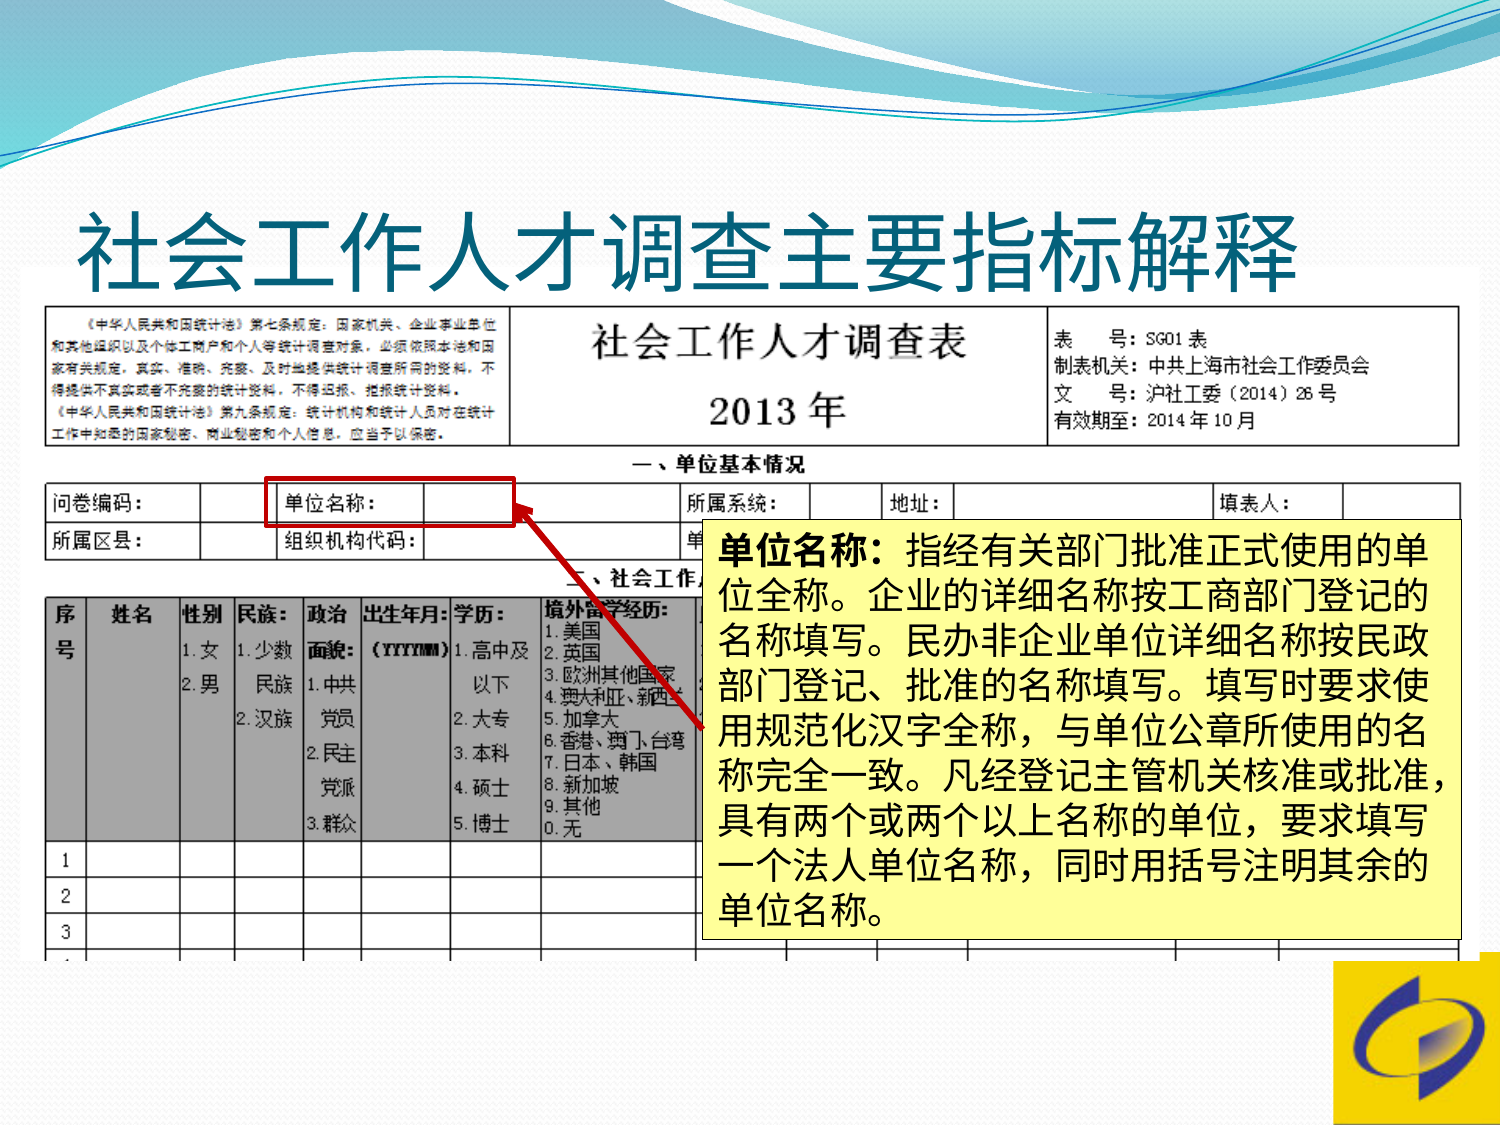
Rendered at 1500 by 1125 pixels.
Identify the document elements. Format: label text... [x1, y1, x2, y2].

picture [623, 266, 632, 274]
picture [1333, 952, 1500, 1125]
picture [189, 266, 223, 281]
picture [891, 266, 919, 276]
picture [650, 266, 663, 272]
picture [1153, 272, 1160, 285]
title 社会工作人才调查主要指标解释 [75, 115, 1425, 266]
picture [19, 266, 1480, 961]
picture [995, 274, 1023, 282]
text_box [513, 501, 703, 732]
picture [713, 266, 748, 273]
